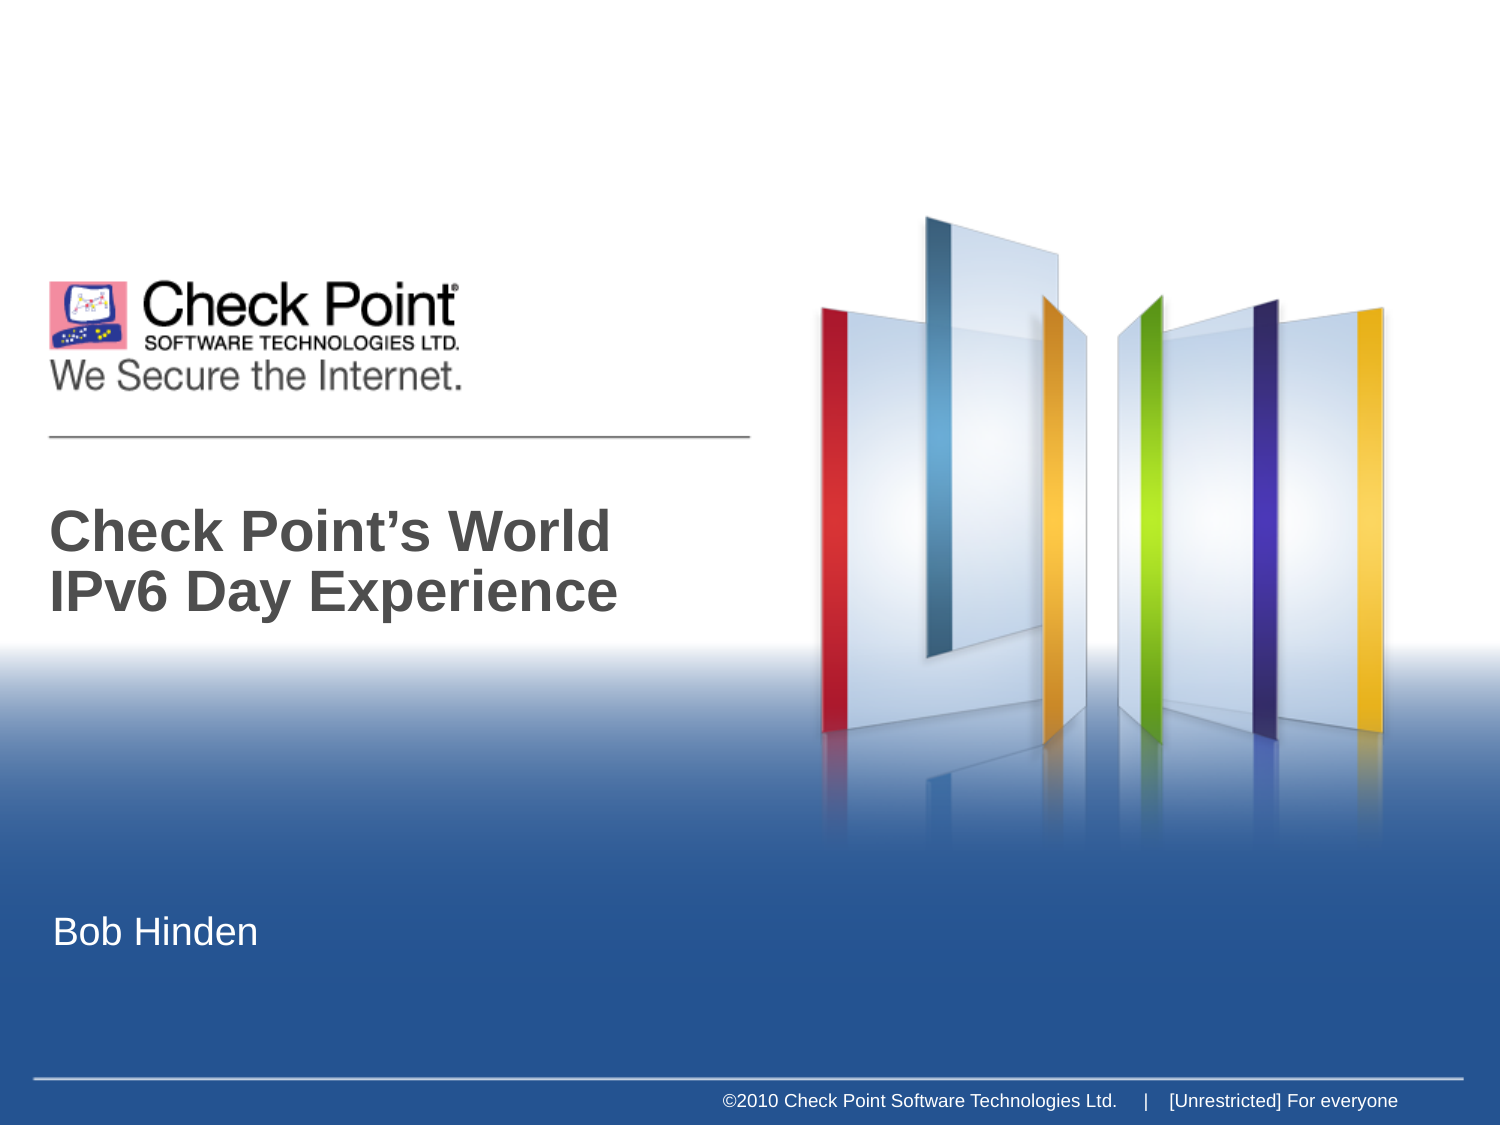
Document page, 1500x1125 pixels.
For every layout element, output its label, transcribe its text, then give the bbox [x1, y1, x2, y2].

subtitle Bob Hinden [37, 898, 855, 1074]
title Check Point’s World IPv6 Day Experience [34, 496, 735, 707]
picture [0, 1, 1500, 1125]
